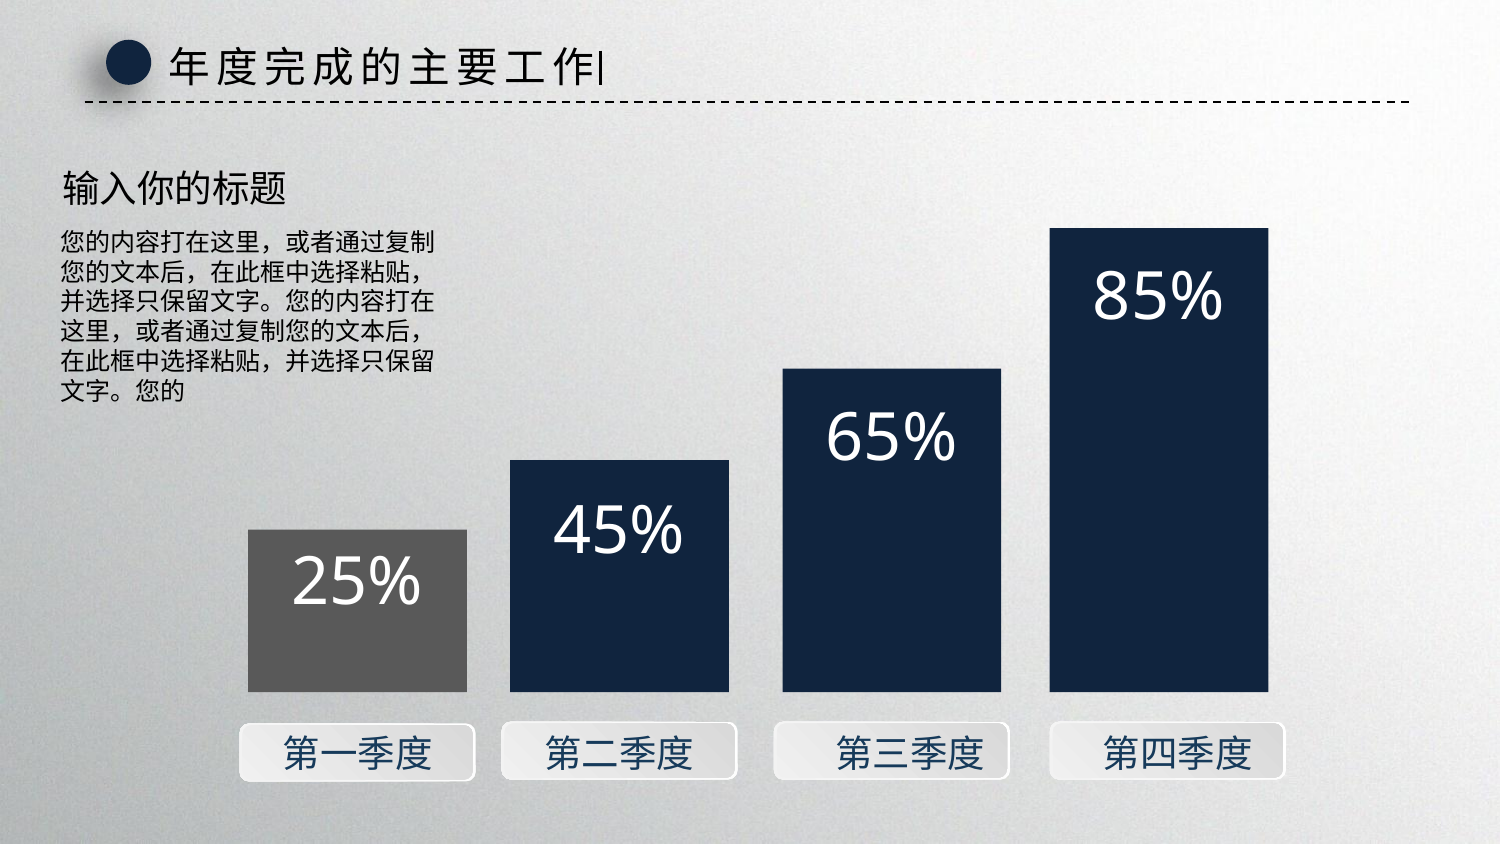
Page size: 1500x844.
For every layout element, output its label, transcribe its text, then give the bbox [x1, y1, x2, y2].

text_box 45% [538, 479, 701, 575]
text_box 输入你的标题 [47, 158, 303, 218]
text_box 您的内容打在这里，或者通过复制您的文本后，在此框中选择粘贴，并选择只保留文字。您的内容打在这里，或者通过复制您的文本后，在此框中选择粘贴，并选择只保留文字。您的 [46, 218, 467, 414]
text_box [1049, 721, 1287, 780]
text_box [246, 528, 469, 694]
text_box [780, 367, 1003, 694]
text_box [773, 721, 1011, 780]
picture [0, 0, 1500, 844]
text_box 85% [1078, 245, 1240, 341]
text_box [501, 721, 738, 780]
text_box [239, 723, 476, 782]
text_box 25% [276, 530, 439, 626]
text_box [508, 458, 731, 694]
text_box [104, 37, 154, 87]
text_box 年度完成的主要工作 [154, 33, 610, 99]
text_box [1048, 226, 1270, 694]
text_box 65% [811, 386, 973, 482]
